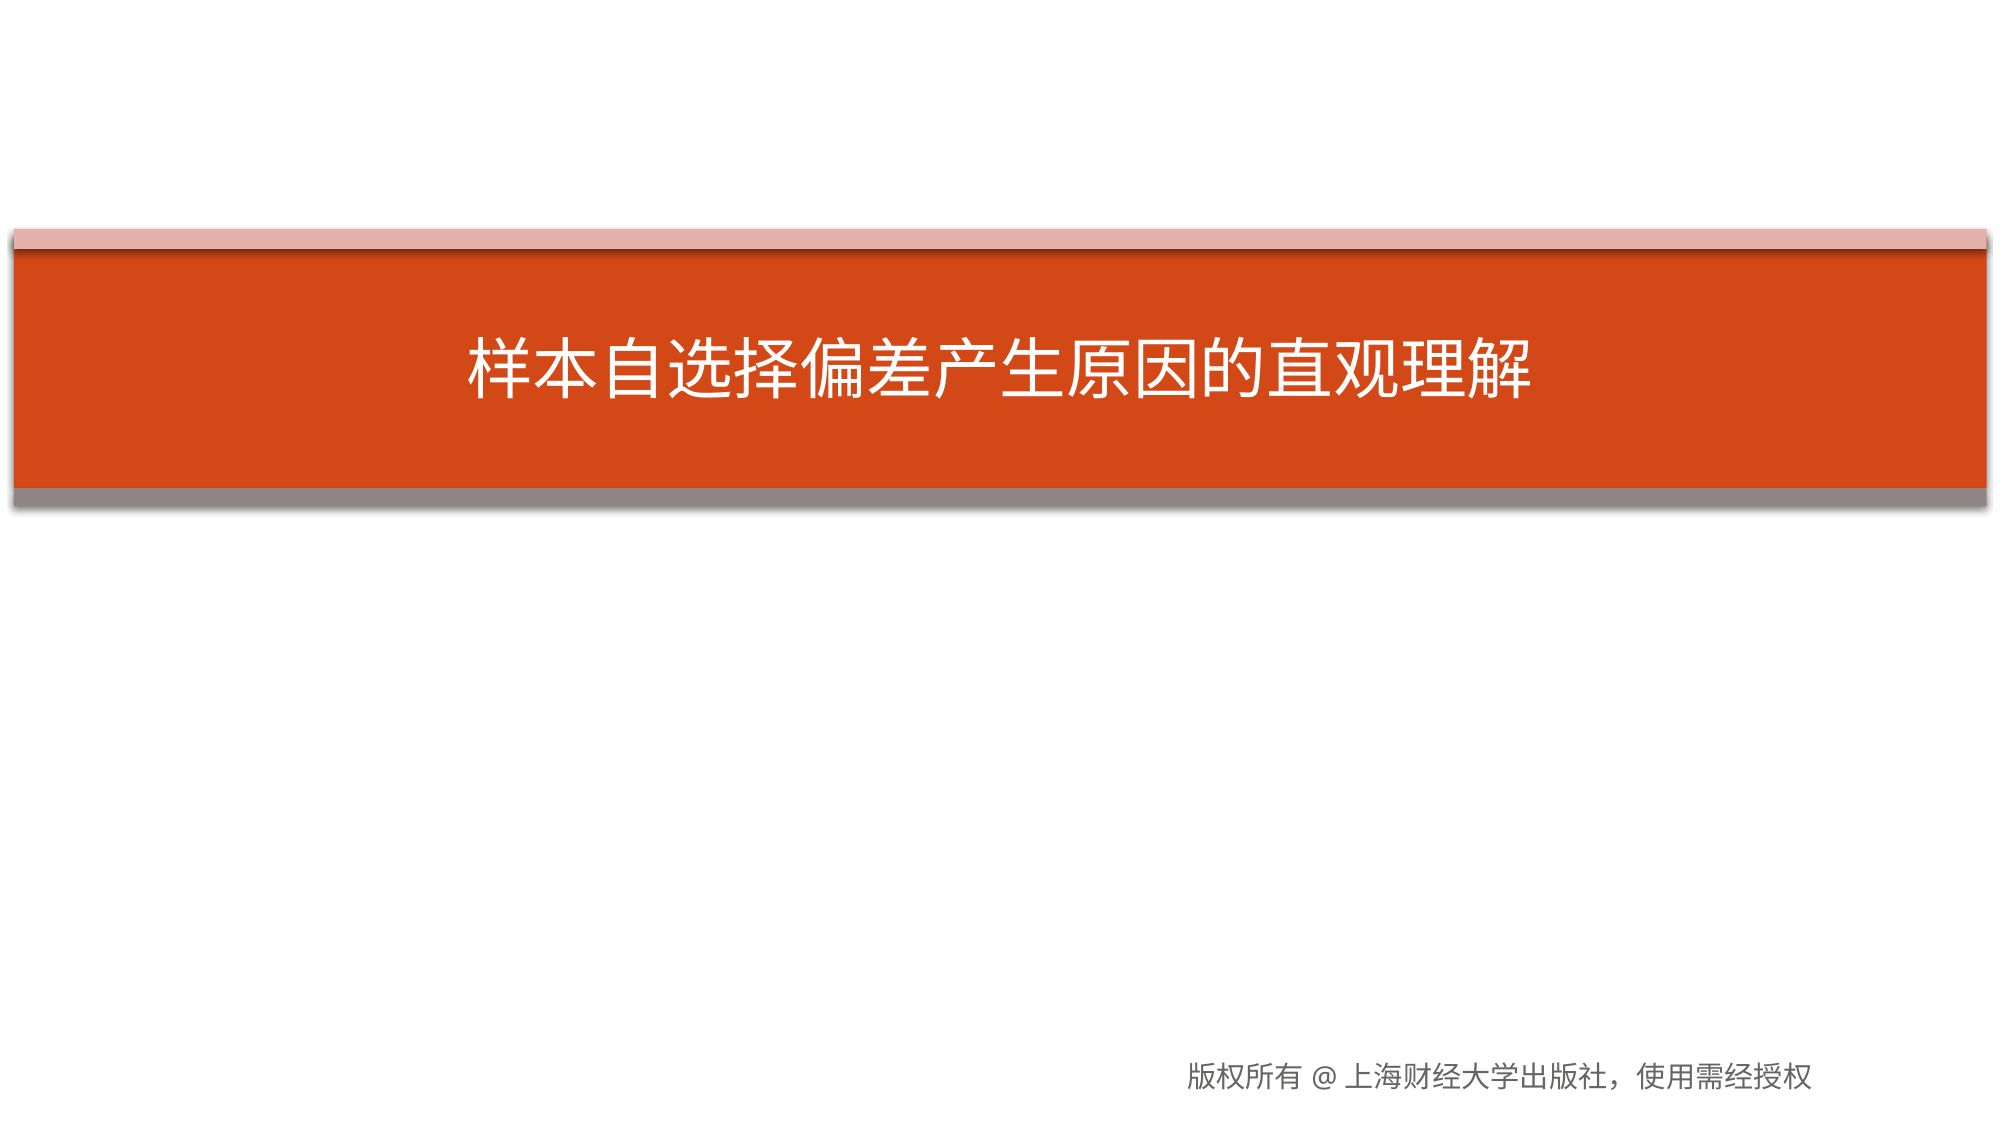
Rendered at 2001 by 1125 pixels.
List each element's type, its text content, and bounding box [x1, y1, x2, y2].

title 样本自选择偏差产生原因的直观理解 [99, 247, 1900, 489]
footer 版权所有@上海财经大学出版社，使用需经授权 [1066, 1038, 1934, 1114]
